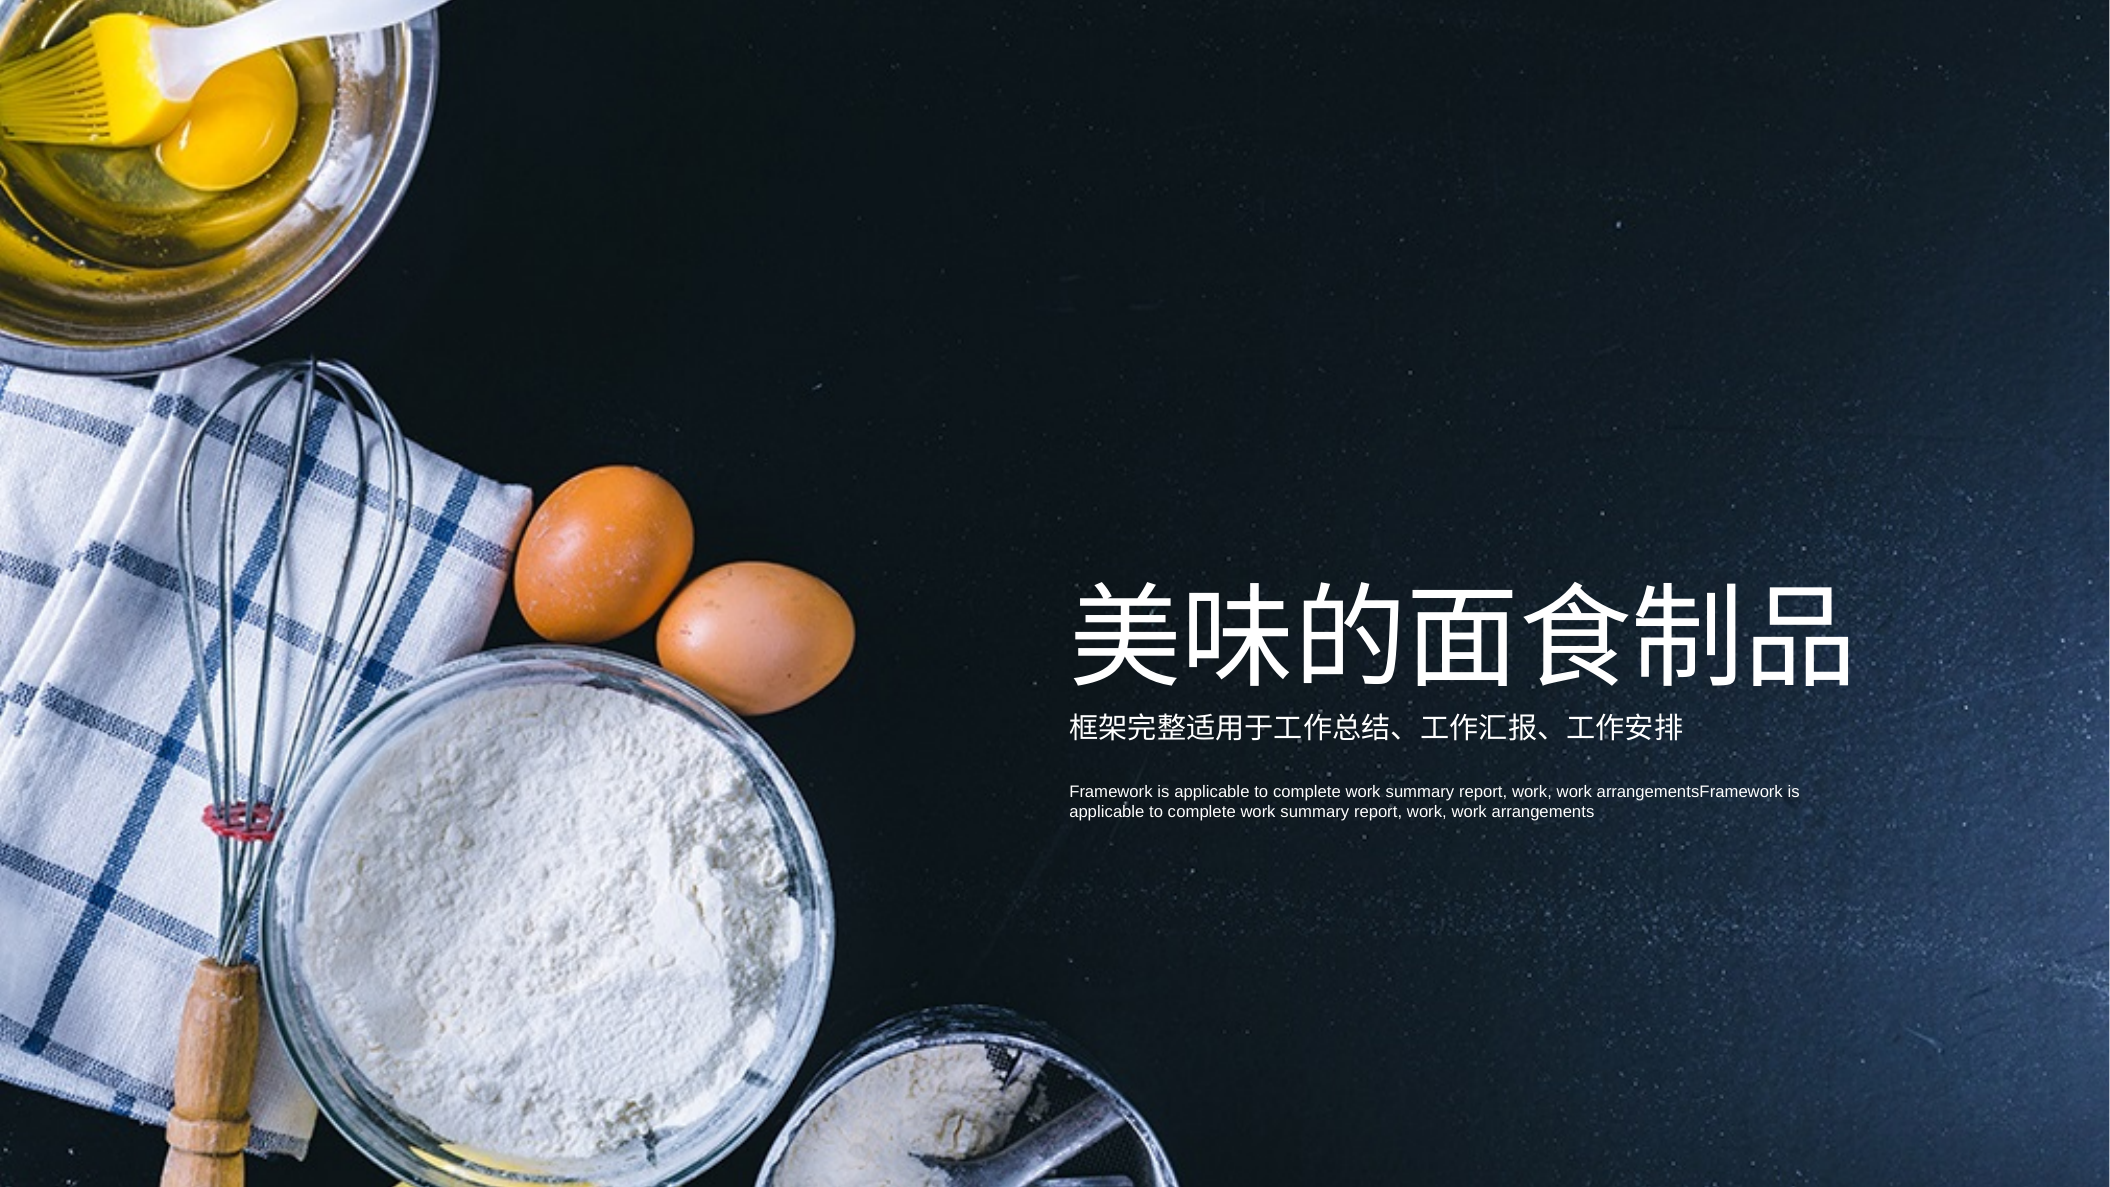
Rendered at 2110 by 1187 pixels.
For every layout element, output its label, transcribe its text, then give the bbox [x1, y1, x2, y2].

text_box 美味的面食制品 [1054, 557, 2083, 708]
text_box 框架完整适用于工作总结、工作汇报、工作安排 [1054, 701, 1933, 752]
text_box Framework is applicable to complete work summary report, work, work arrangementsFramework is applicable to complete work summary report, work, work arrangements [1054, 773, 1836, 829]
text_box [0, 0, 2110, 1187]
